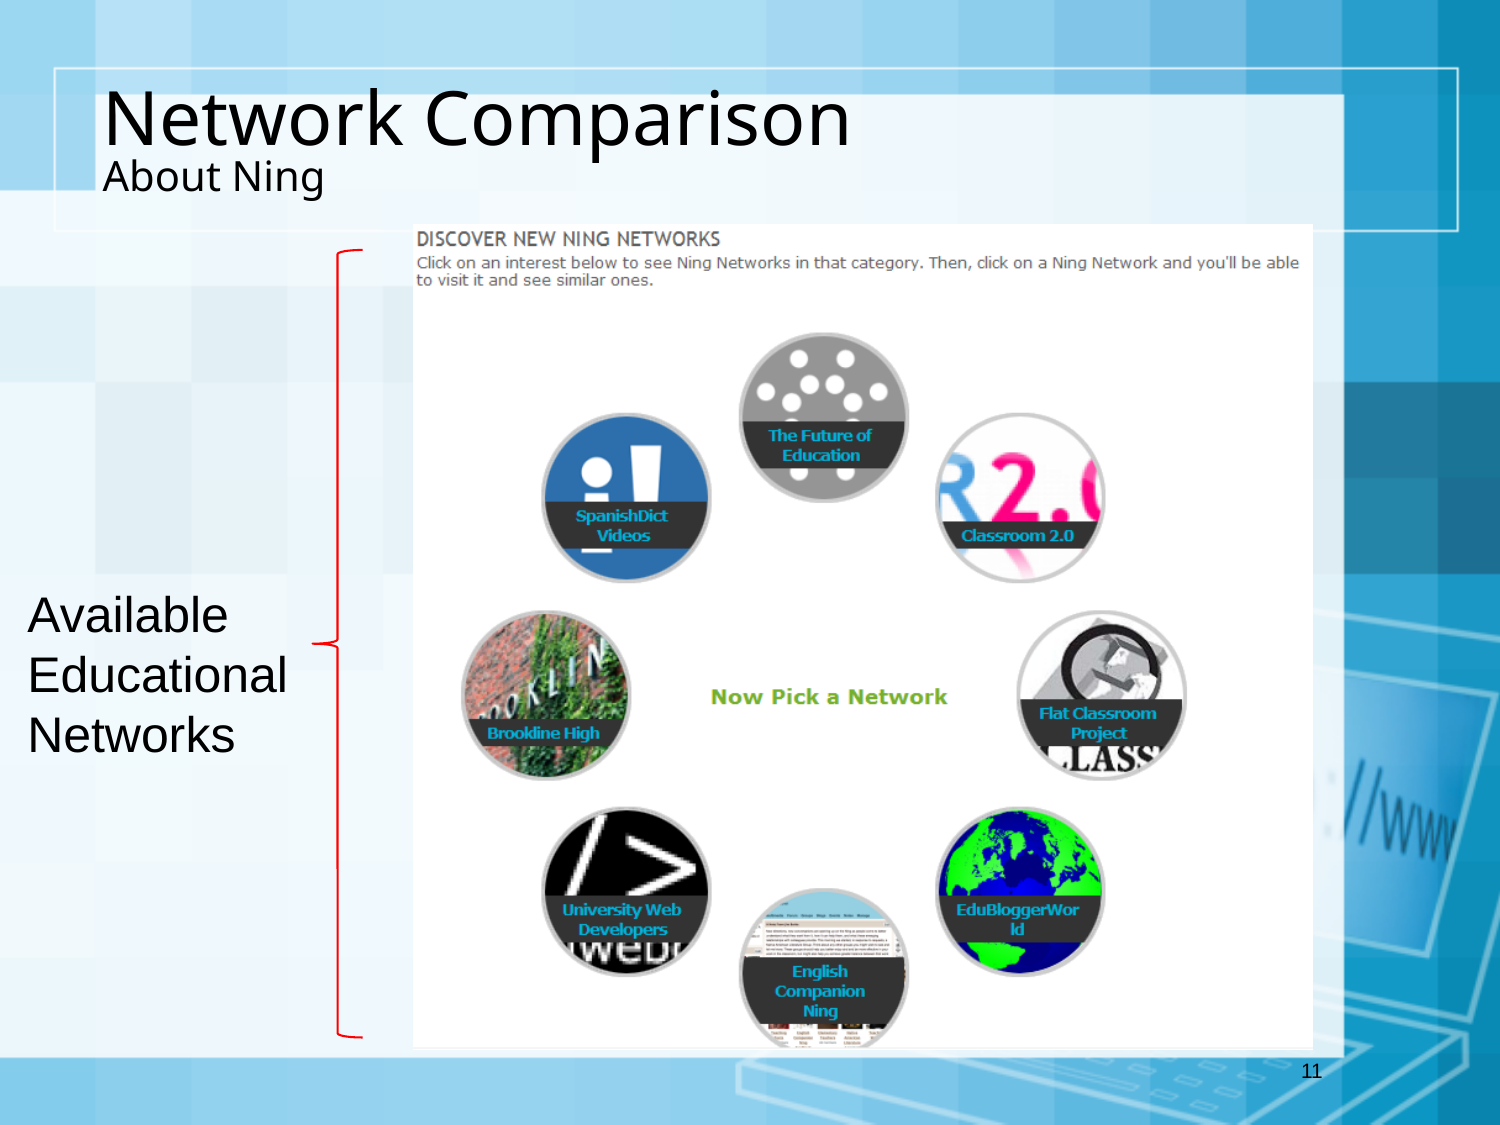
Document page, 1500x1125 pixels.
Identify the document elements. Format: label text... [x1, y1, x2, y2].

picture [0, 0, 1500, 1125]
text_box Available Educational Networks [12, 574, 313, 770]
text_box [313, 249, 363, 1038]
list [413, 224, 1313, 1051]
slide_number 11 [1124, 1049, 1338, 1125]
title Network Comparison About Ning [87, 87, 1338, 201]
